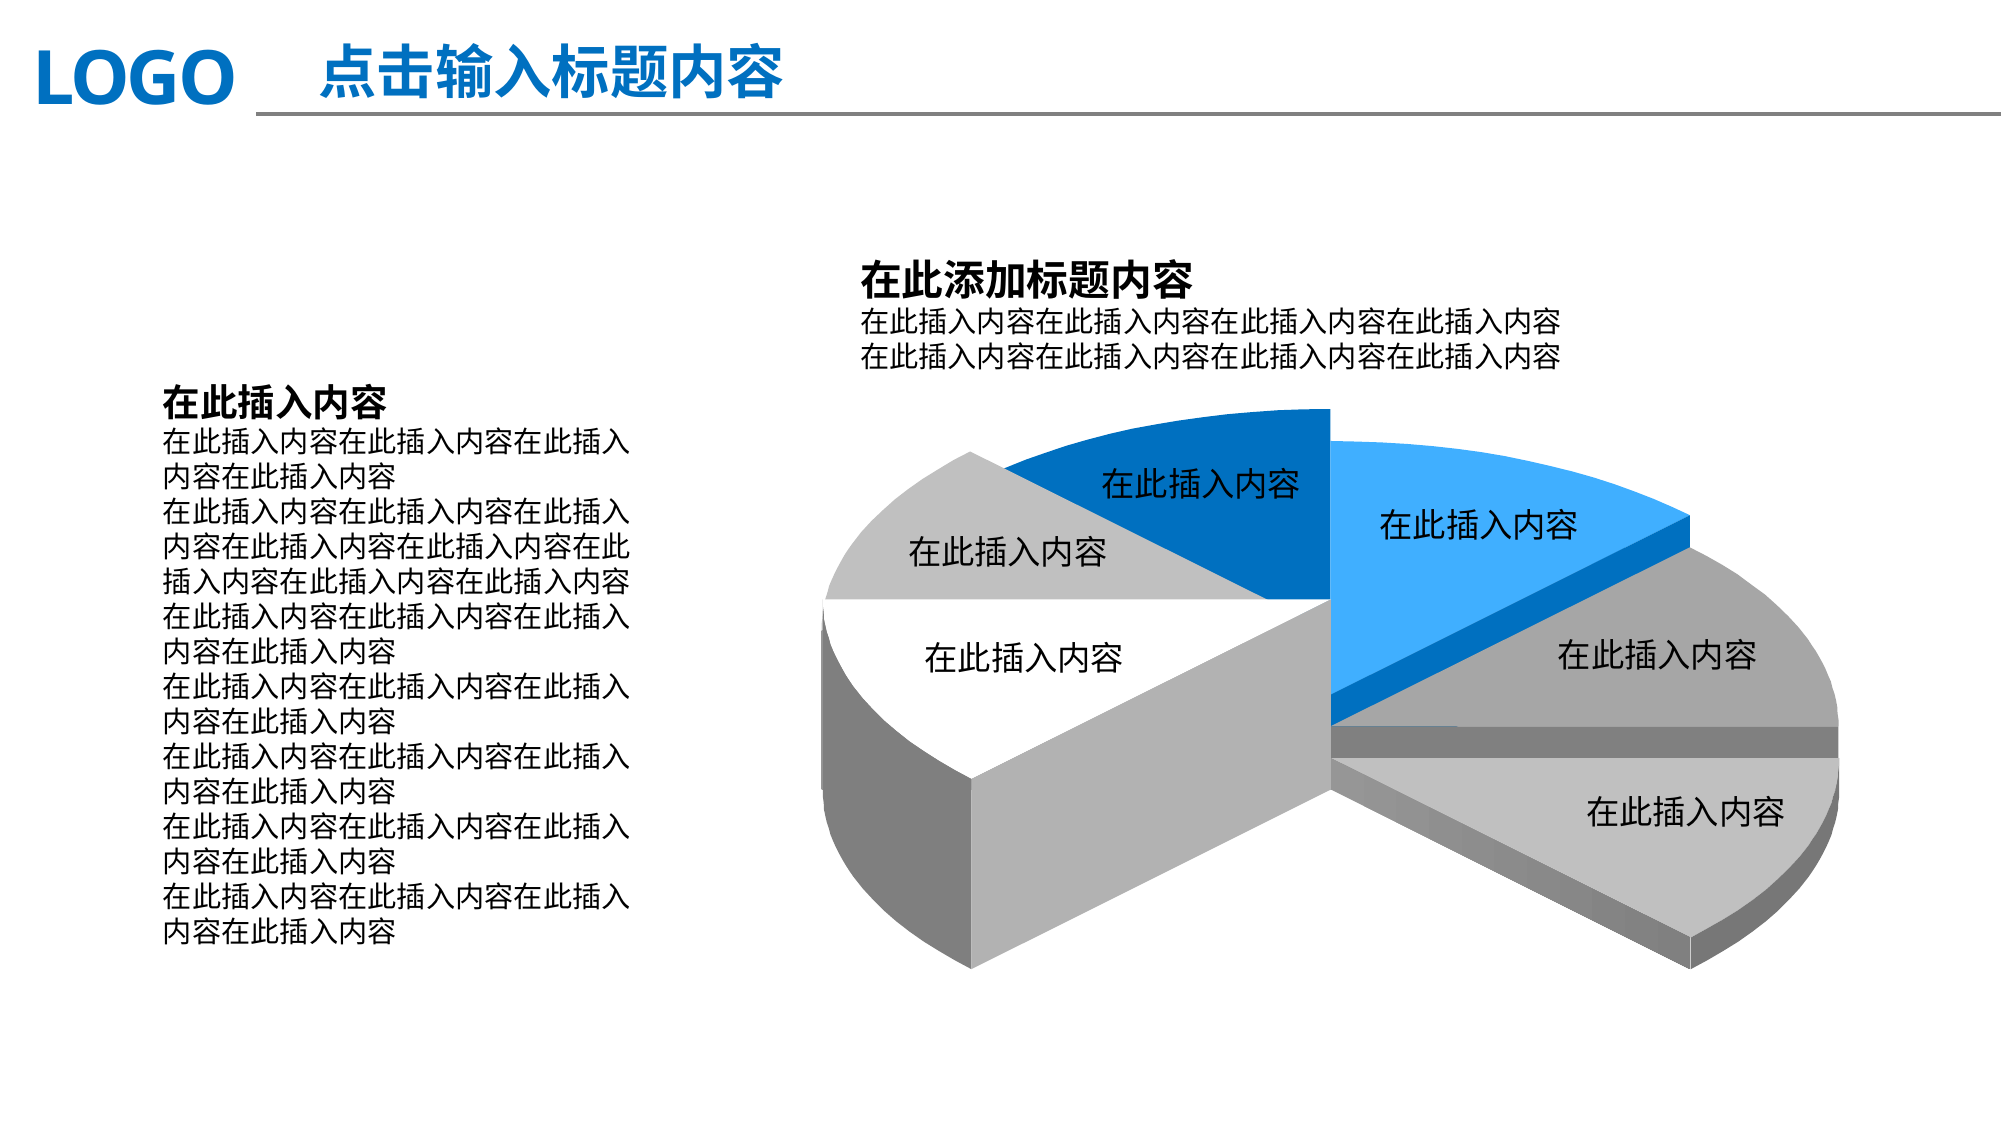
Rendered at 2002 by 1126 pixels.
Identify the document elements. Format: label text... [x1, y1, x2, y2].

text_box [1330, 547, 1839, 757]
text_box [970, 408, 1331, 449]
text_box 在此插入内容 在此插入内容在此插入内容在此插入内容在此插入内容 在此插入内容在此插入内容在此插入内容在此插入内容在此插入内容在此插入内容在此插入内容在此插入内容 在此插入内容在此插入内容在此插入内容在此插入内容 在此插入内容在此插入内容在此插入内容在此插入内容 在此插入内容在此插入内容在此插入内容在此插入内容 在此插入内容在此插入内容在此插入内容在此插入内容 在此插入内容在此插入内容在此插入内容在此插入内容 [148, 326, 657, 991]
text_box 点击输入标题内容 [281, 27, 822, 113]
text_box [821, 451, 1331, 598]
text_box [1330, 757, 1840, 970]
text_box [1330, 440, 1691, 545]
text_box 在此添加标题内容 在此插入内容在此插入内容在此插入内容在此插入内容 在此插入内容在此插入内容在此插入内容在此插入内容 [845, 196, 1582, 382]
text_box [822, 599, 1332, 970]
